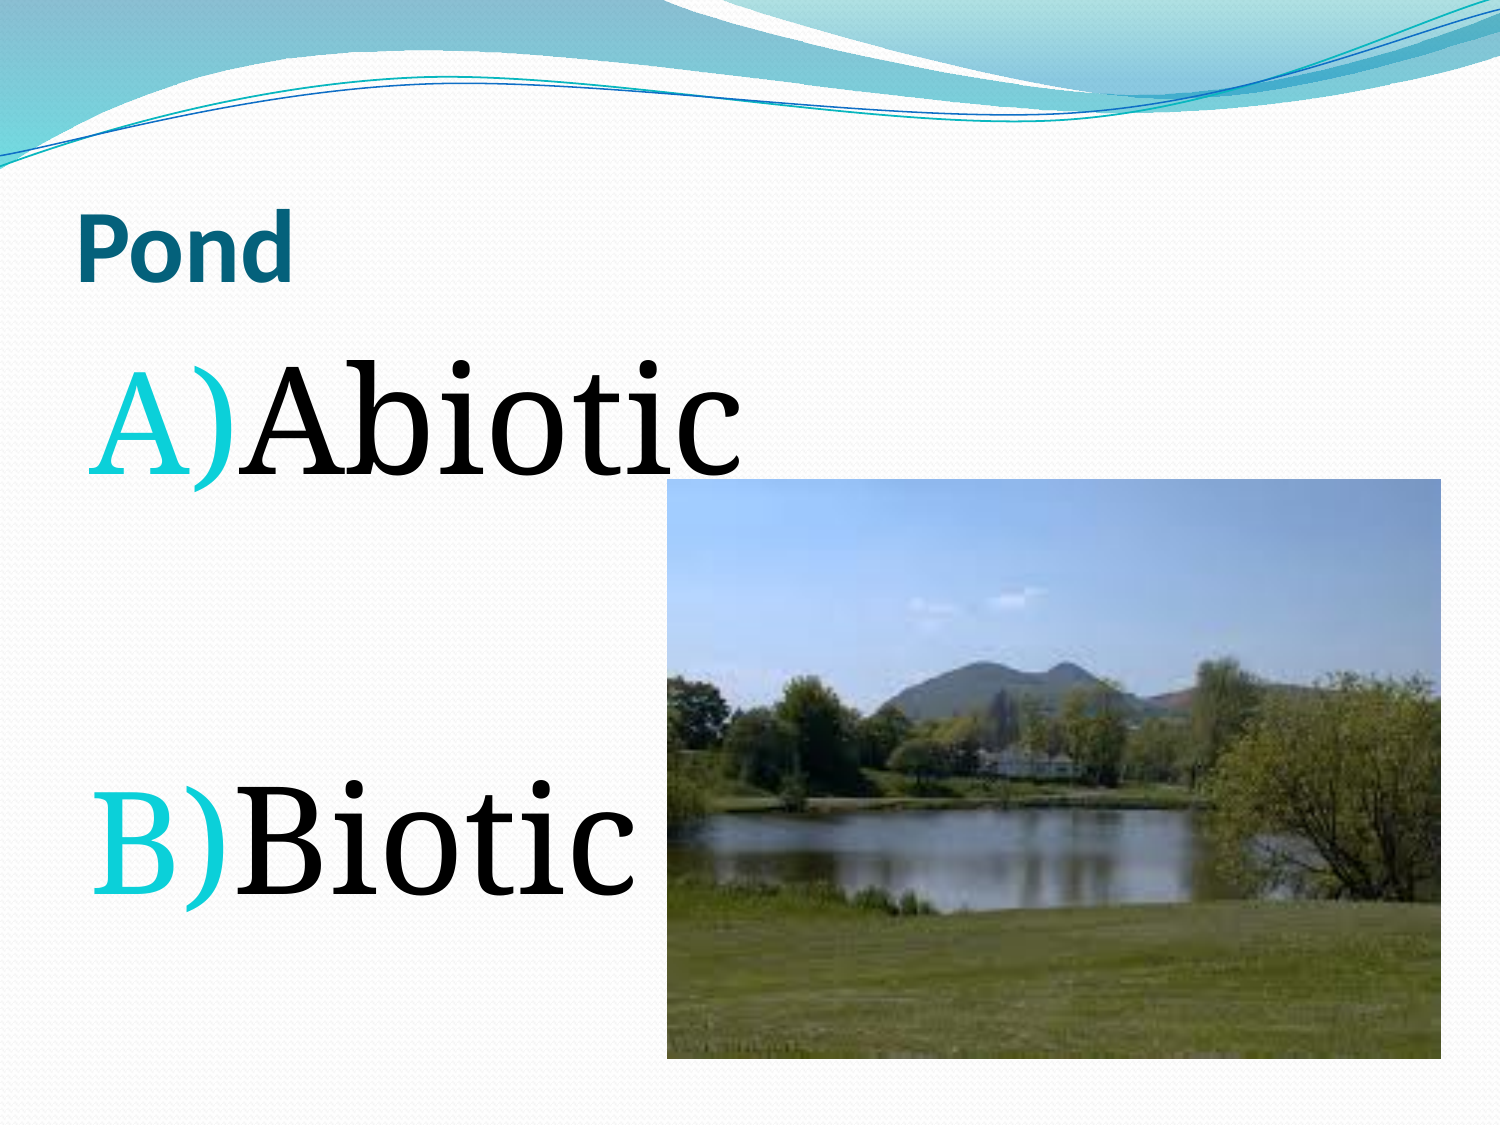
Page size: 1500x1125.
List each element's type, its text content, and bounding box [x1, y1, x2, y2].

list Abiotic Biotic [75, 317, 1425, 1038]
picture [667, 479, 1441, 1059]
title Pond [75, 115, 1425, 303]
